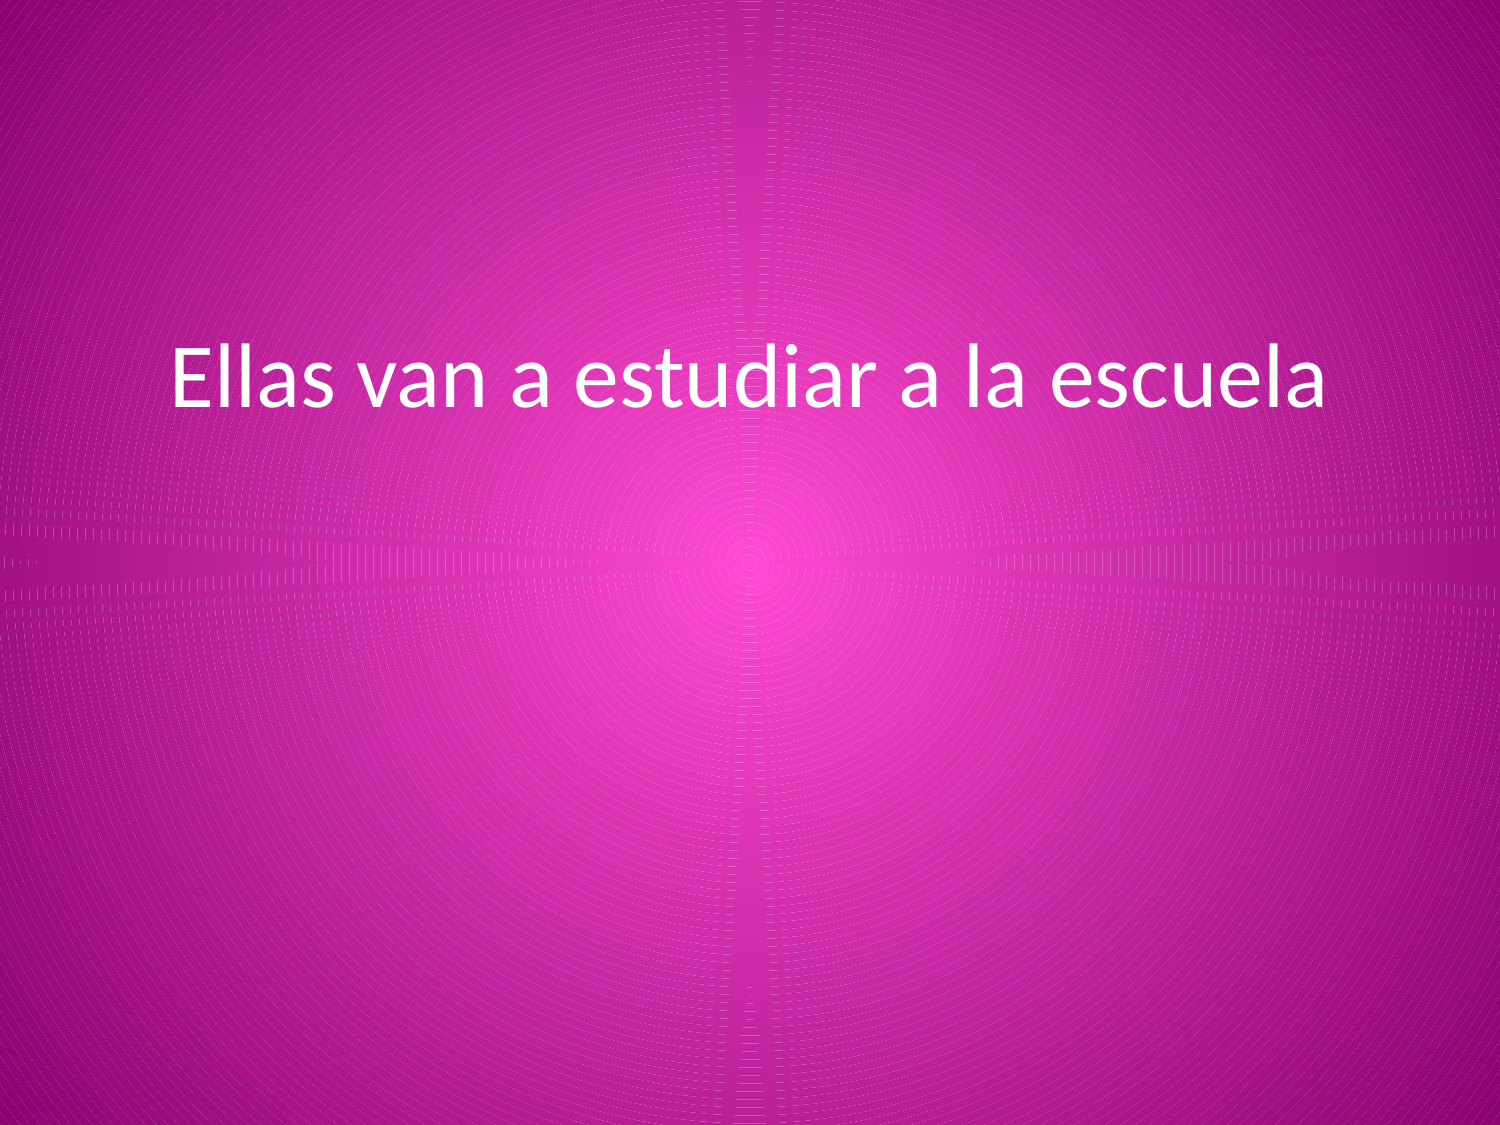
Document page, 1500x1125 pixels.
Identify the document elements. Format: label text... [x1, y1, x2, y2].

title Ellas van a estudiar a la escuela [75, 45, 1425, 697]
